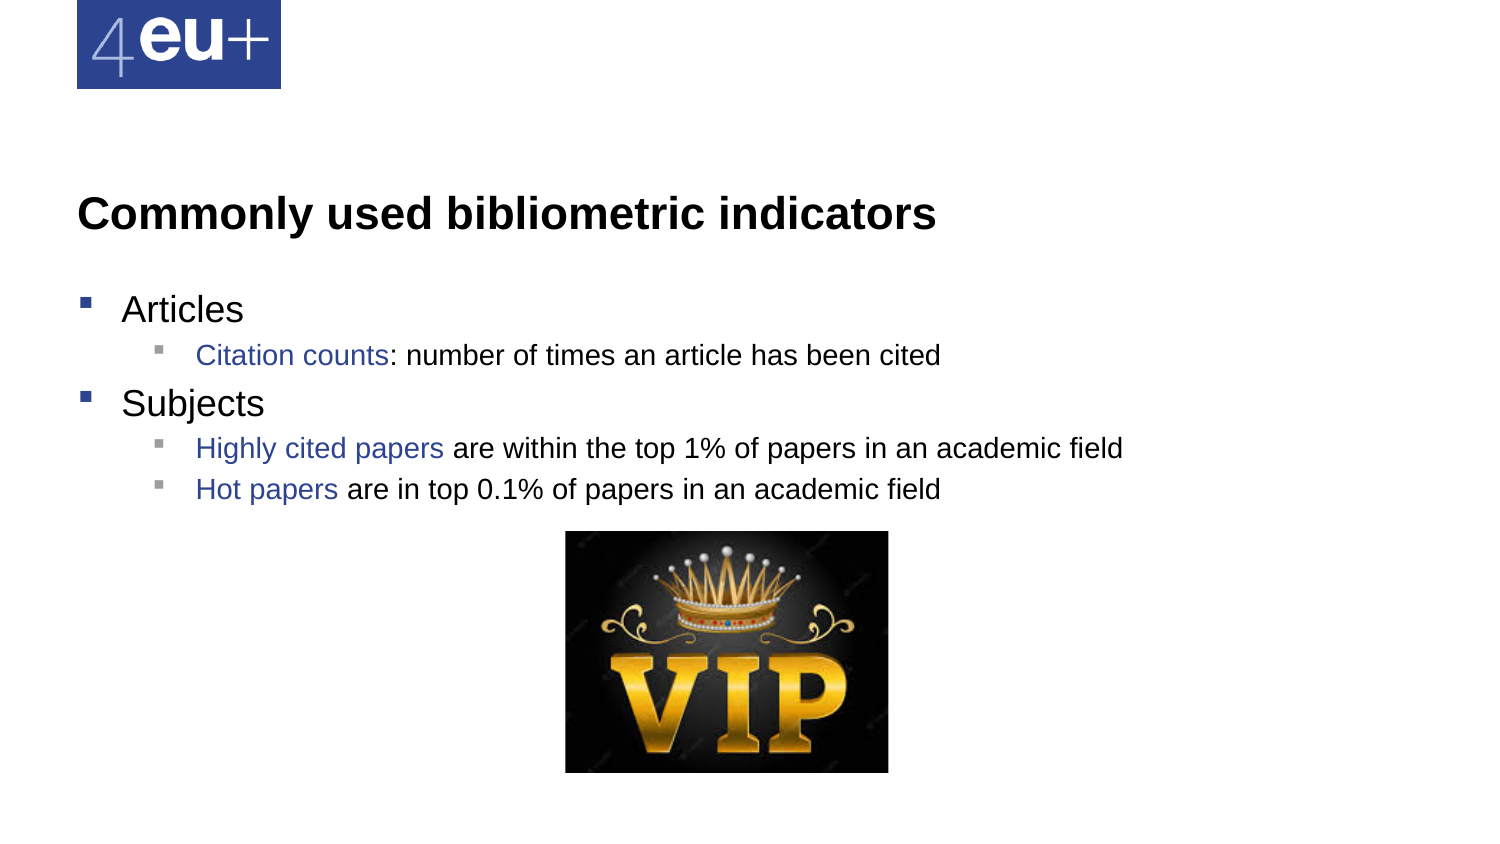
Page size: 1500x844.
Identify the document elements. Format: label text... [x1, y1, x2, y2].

picture [77, 0, 281, 89]
picture [565, 530, 889, 773]
list Articles Citation counts: number of times an article has been cited Subjects Highly cited papers are within the top 1% of papers in an academic field Hot papers are in top 0.1% of papers in an academic field [62, 277, 1439, 753]
title Commonly used bibliometric indicators [62, 176, 1439, 277]
